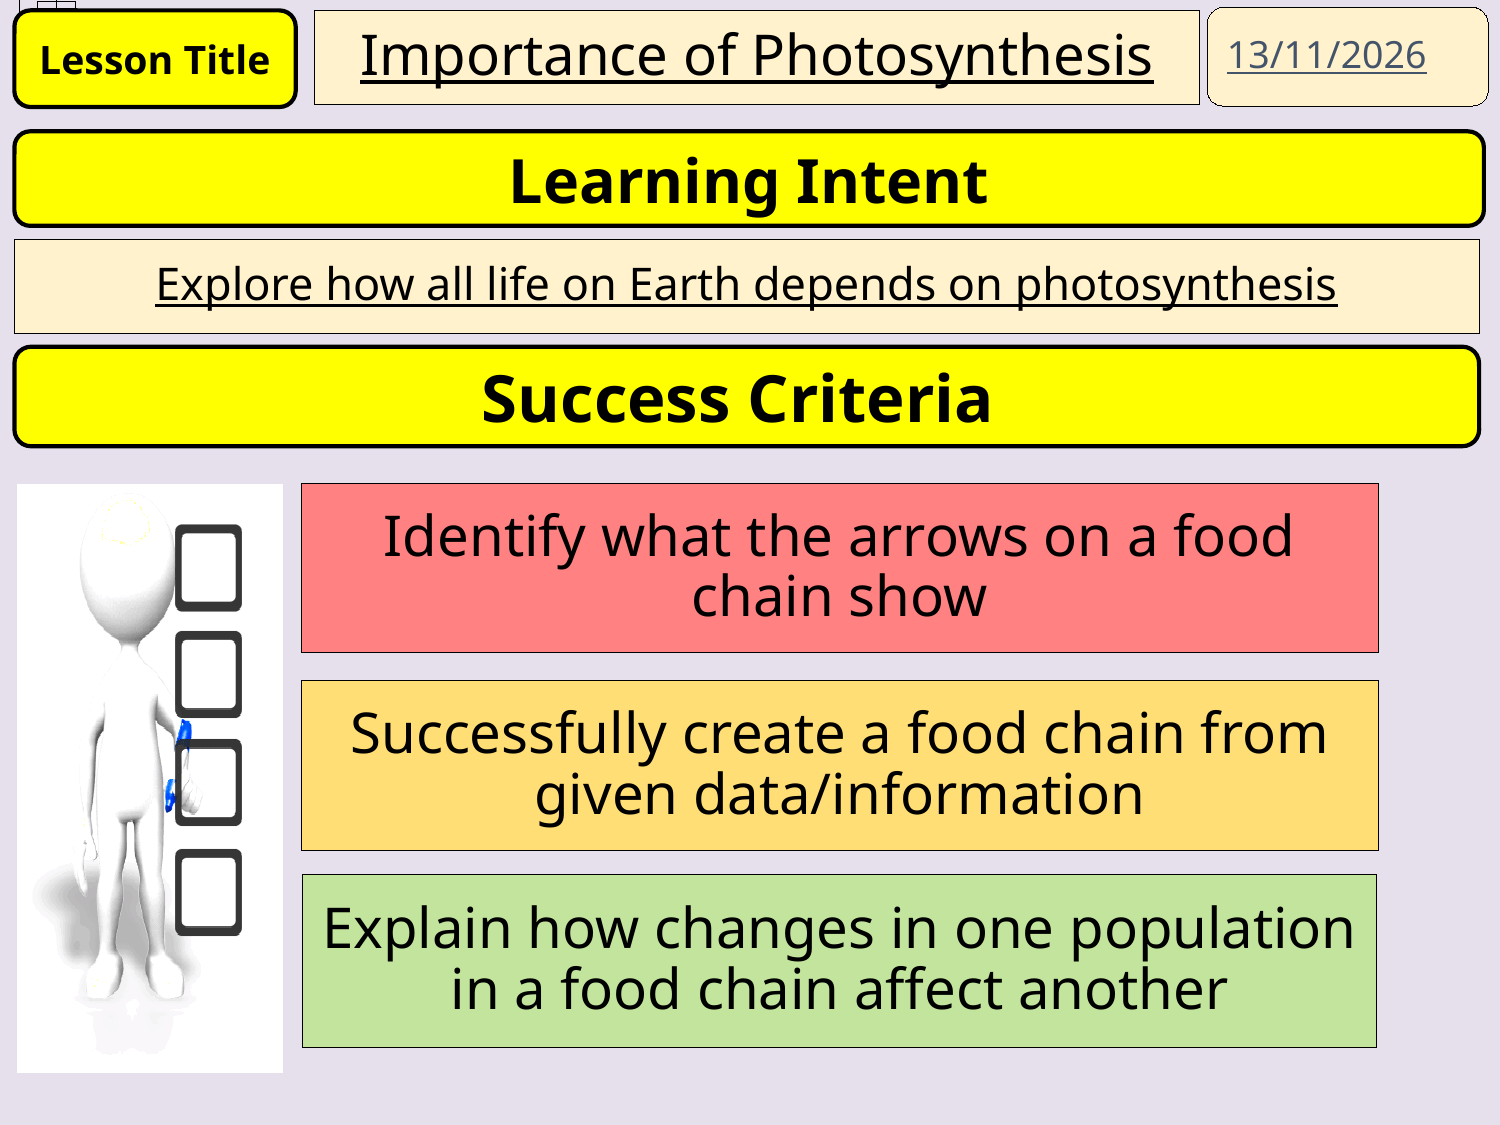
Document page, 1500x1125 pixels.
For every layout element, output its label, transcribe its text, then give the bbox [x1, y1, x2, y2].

list Importance of Photosynthesis [314, 10, 1200, 105]
picture [17, 484, 283, 1073]
list Explain how changes in one population in a food chain affect another [302, 874, 1377, 1048]
list Successfully create a food chain from given data/information [301, 680, 1379, 851]
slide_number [1207, 7, 1489, 107]
list Identify what the arrows on a food chain show [301, 483, 1379, 653]
list Explore how all life on Earth depends on photosynthesis [14, 239, 1480, 334]
